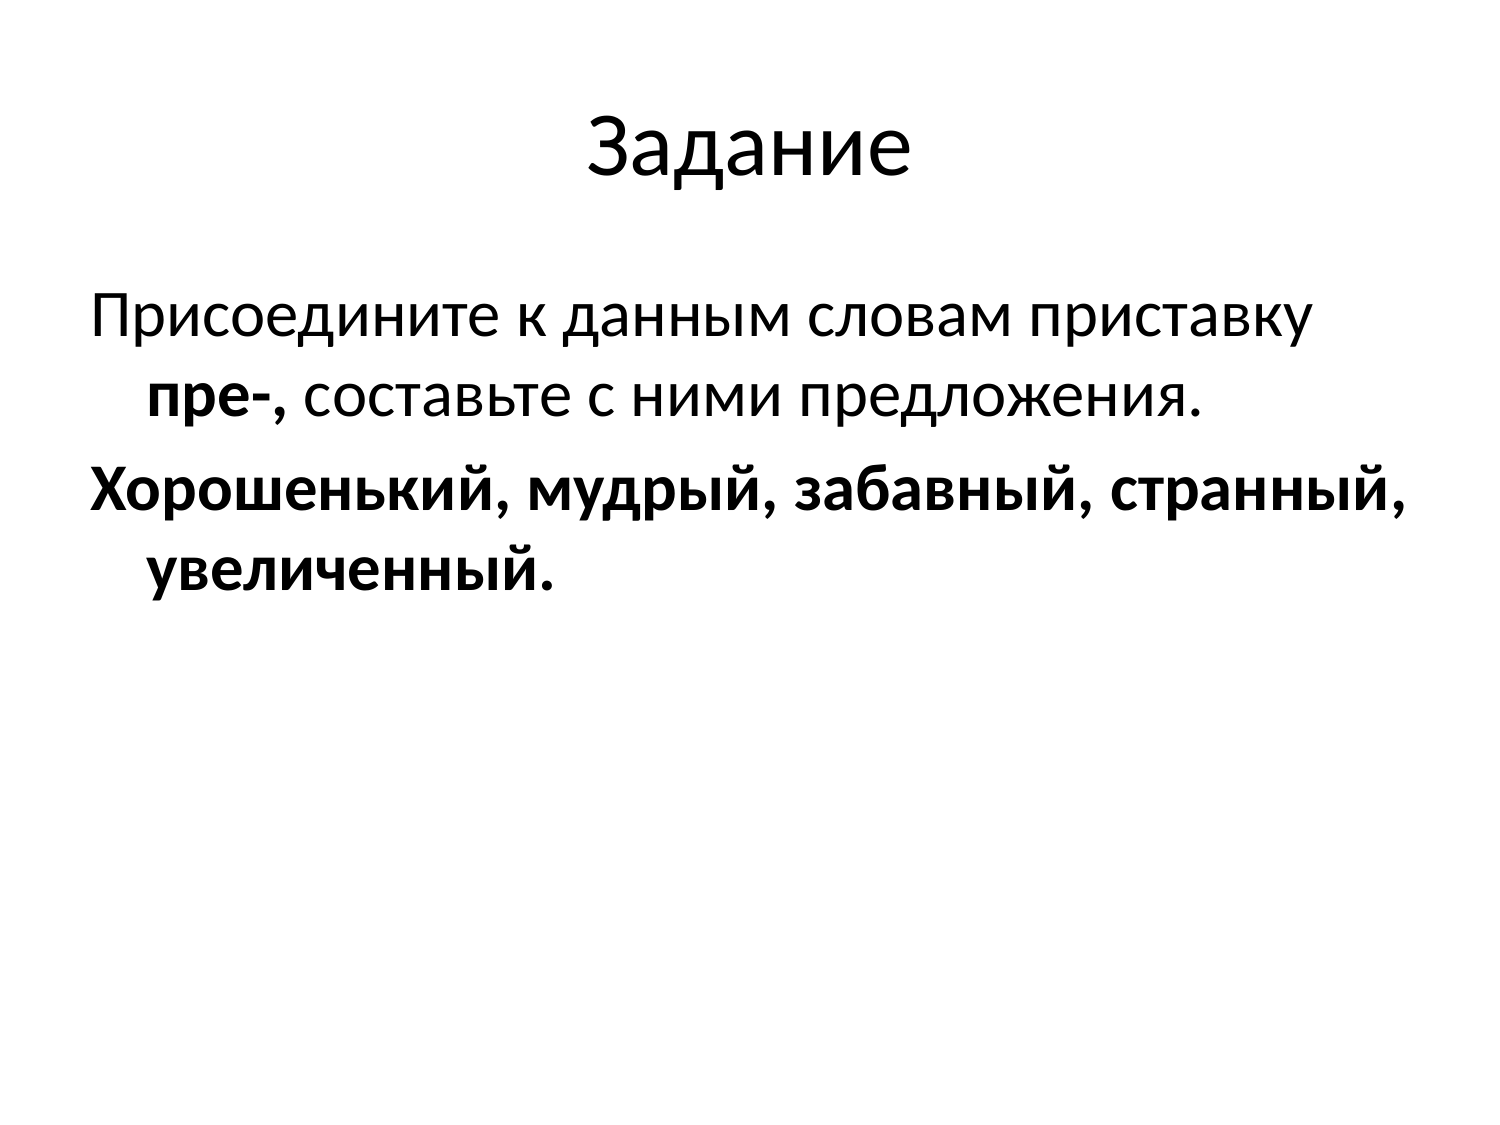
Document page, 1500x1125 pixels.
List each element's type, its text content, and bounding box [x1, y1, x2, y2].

title Задание [75, 45, 1425, 233]
list Присоедините к данным словам приставку пре-, составьте с ними предложения. Хорошенький, мудрый, забавный, странный, увеличенный. [75, 262, 1425, 1005]
